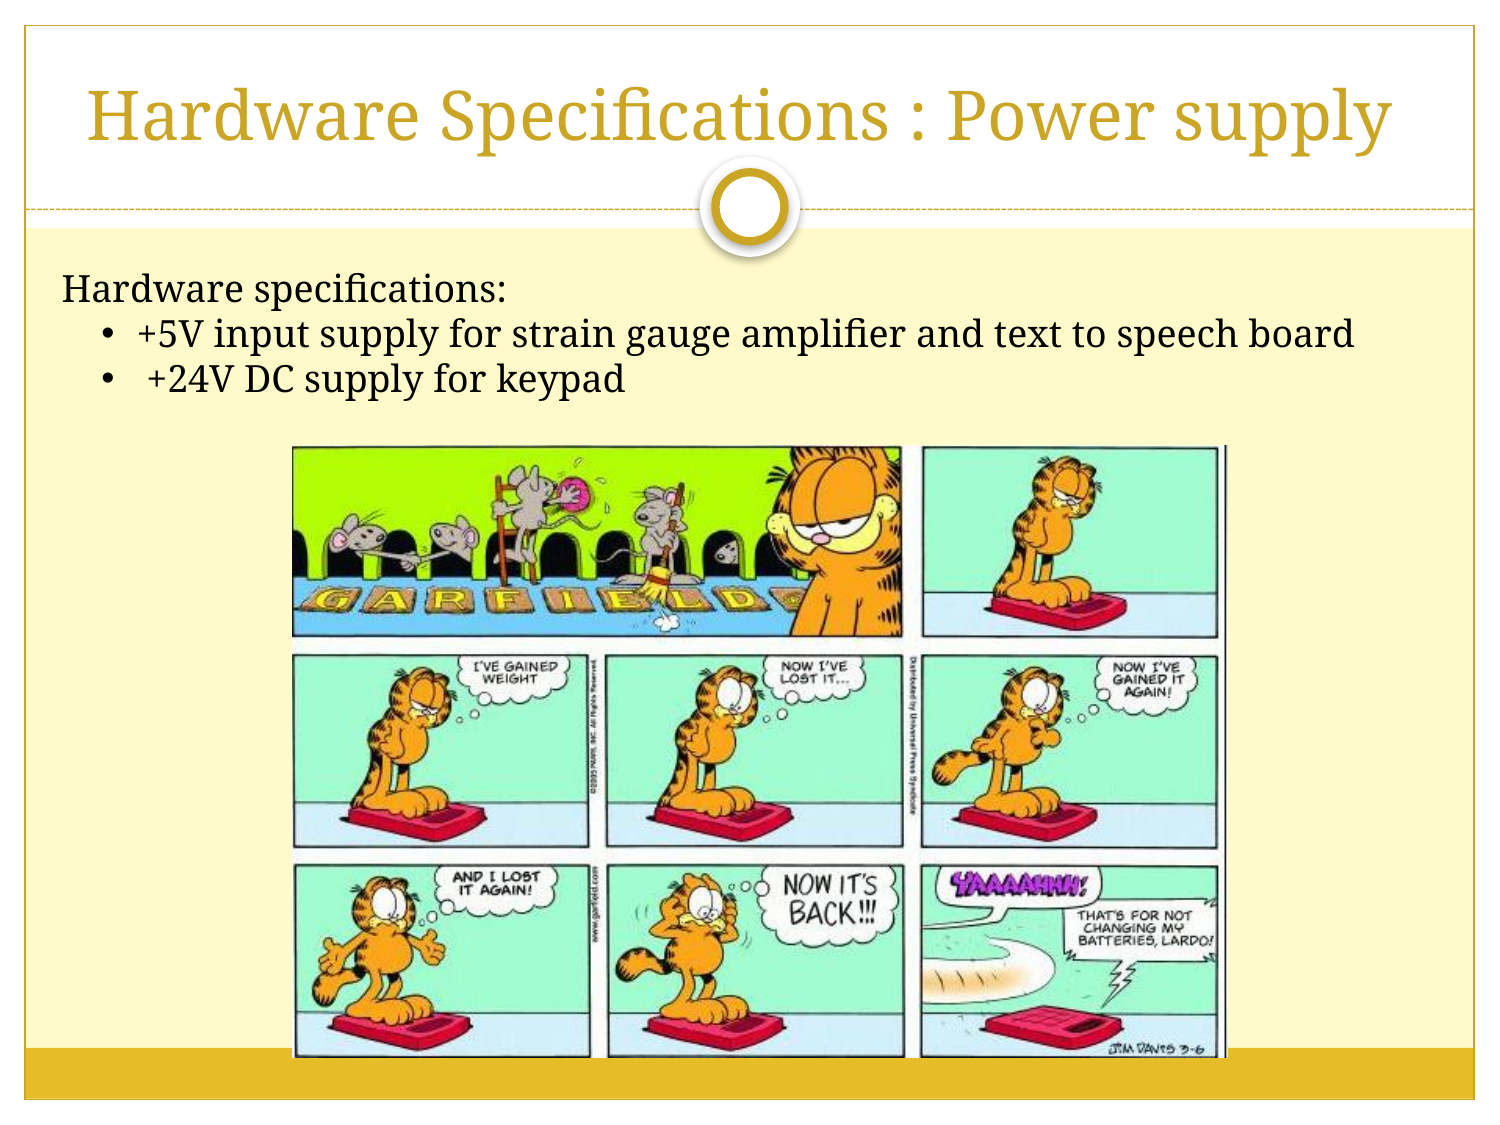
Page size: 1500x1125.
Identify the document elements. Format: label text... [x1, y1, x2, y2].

text_box Hardware specifications: +5V input supply for strain gauge amplifier and text to speech board +24V DC supply for keypad [46, 257, 1442, 408]
title Hardware Specifications : Power supply [49, 37, 1450, 162]
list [292, 445, 1228, 1059]
